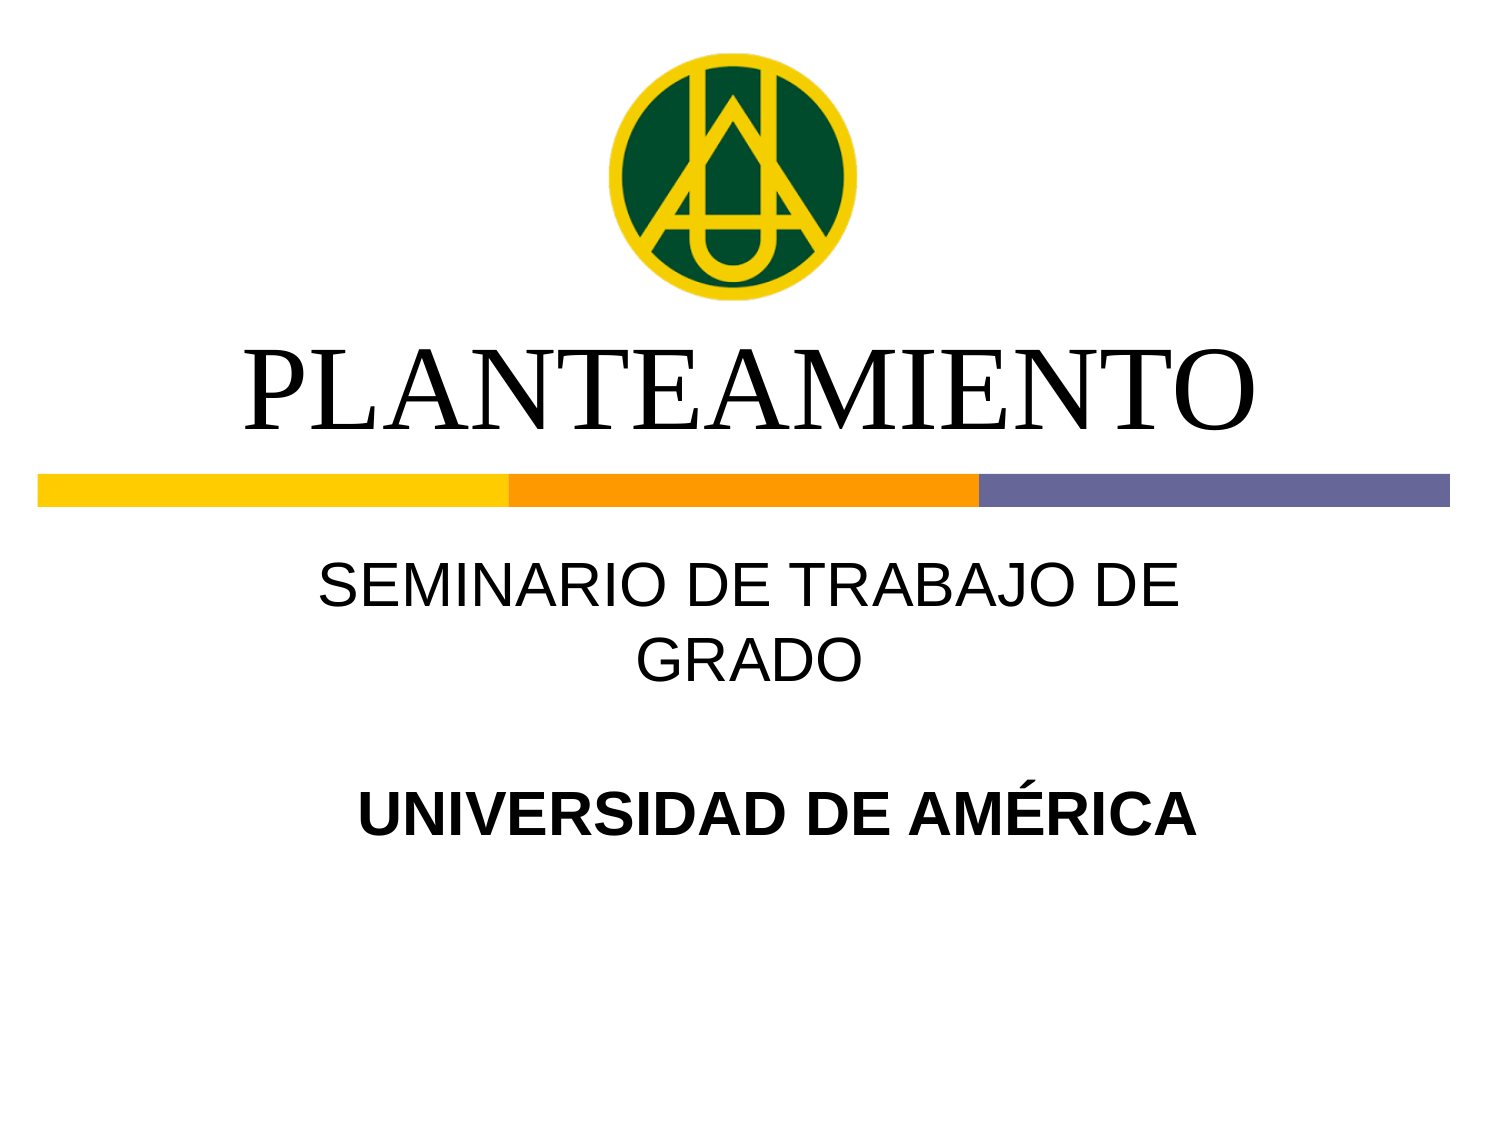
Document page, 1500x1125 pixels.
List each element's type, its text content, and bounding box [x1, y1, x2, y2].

text_box UNIVERSIDAD DE AMÉRICA [253, 765, 1304, 1125]
title PLANTEAMIENTO [112, 112, 1388, 462]
picture [608, 52, 858, 302]
subtitle SEMINARIO DE TRABAJO DE GRADO [225, 536, 1275, 899]
